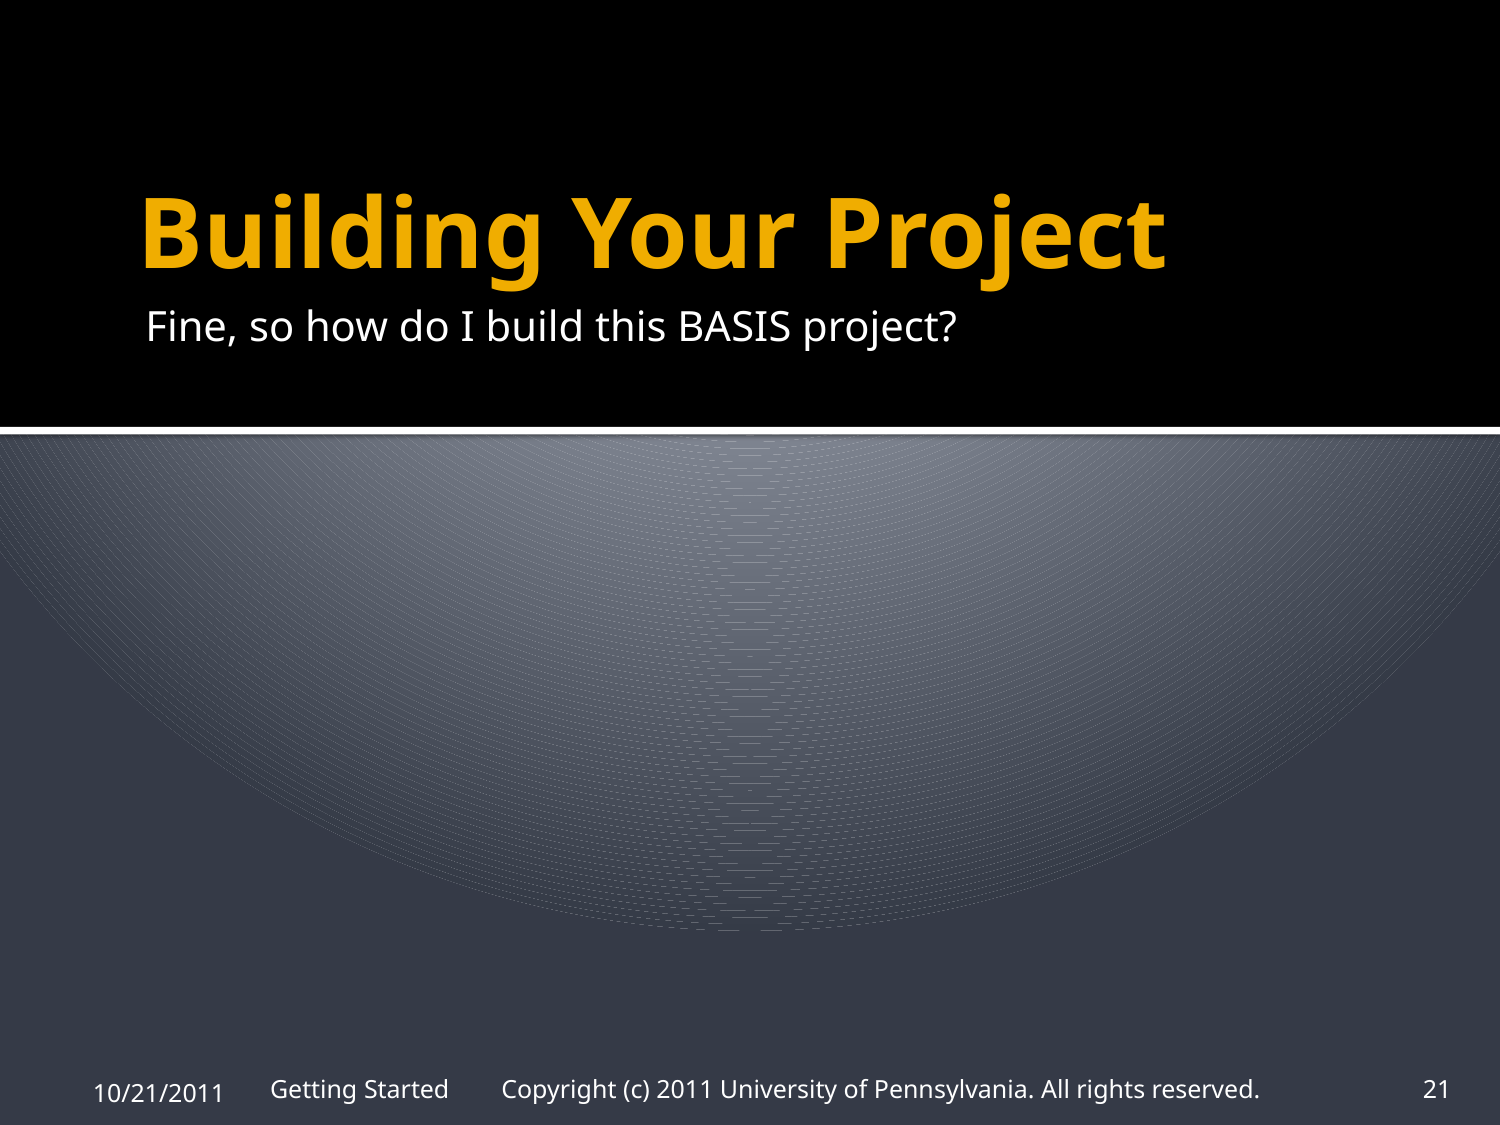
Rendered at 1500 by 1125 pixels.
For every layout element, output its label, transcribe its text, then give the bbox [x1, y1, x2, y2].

title Building Your Project [123, 19, 1438, 288]
footer Getting Started Copyright (c) 2011 University of Pennsylvania. All rights reserved. [262, 1062, 1337, 1108]
list Fine, so how do I build this BASIS project? [121, 299, 1438, 413]
slide_number 21 [1345, 1062, 1467, 1108]
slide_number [75, 1062, 238, 1108]
